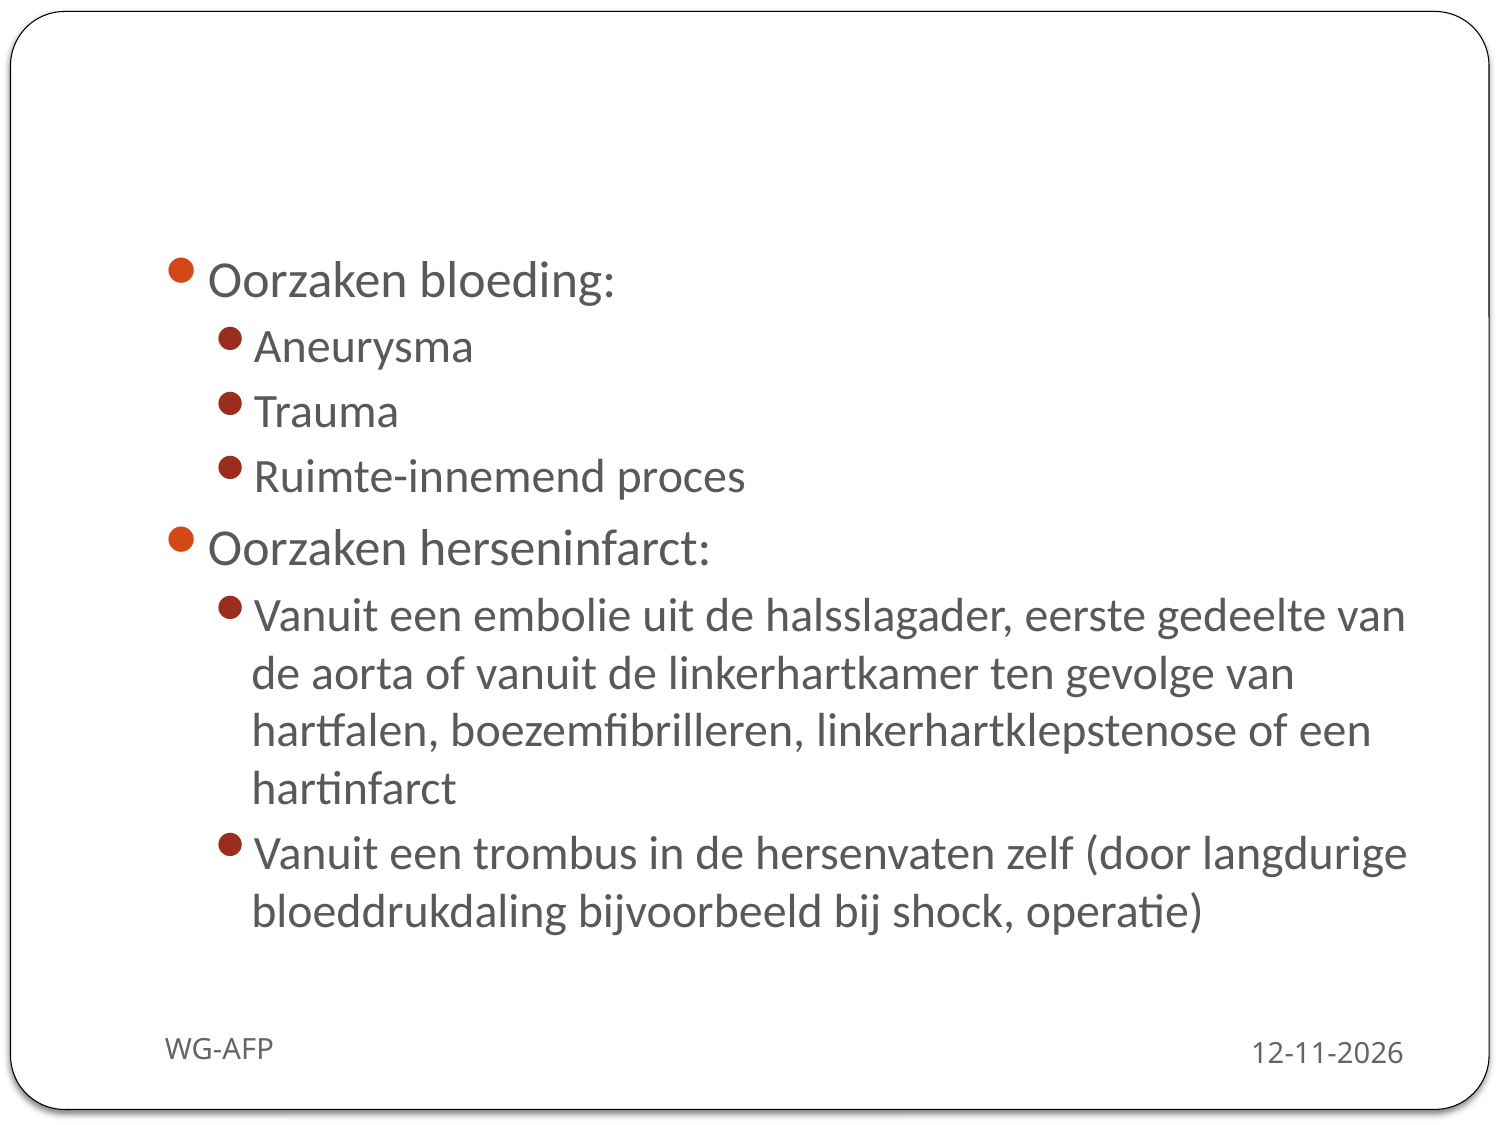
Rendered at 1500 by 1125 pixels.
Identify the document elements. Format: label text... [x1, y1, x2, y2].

footer WG-AFP [150, 1012, 800, 1088]
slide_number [1012, 1015, 1419, 1094]
list Oorzaken bloeding: Aneurysma Trauma Ruimte-innemend proces Oorzaken herseninfarct: Vanuit een embolie uit de halsslagader, eerste gedeelte van de aorta of vanuit de linkerhartkamer ten gevolge van hartfalen, boezemfibrilleren, linkerhartklepstenose of een hartinfarct Vanuit een trombus in de hersenvaten zelf (door langdurige bloeddrukdaling bijvoorbeeld bij shock, operatie) [150, 237, 1425, 988]
